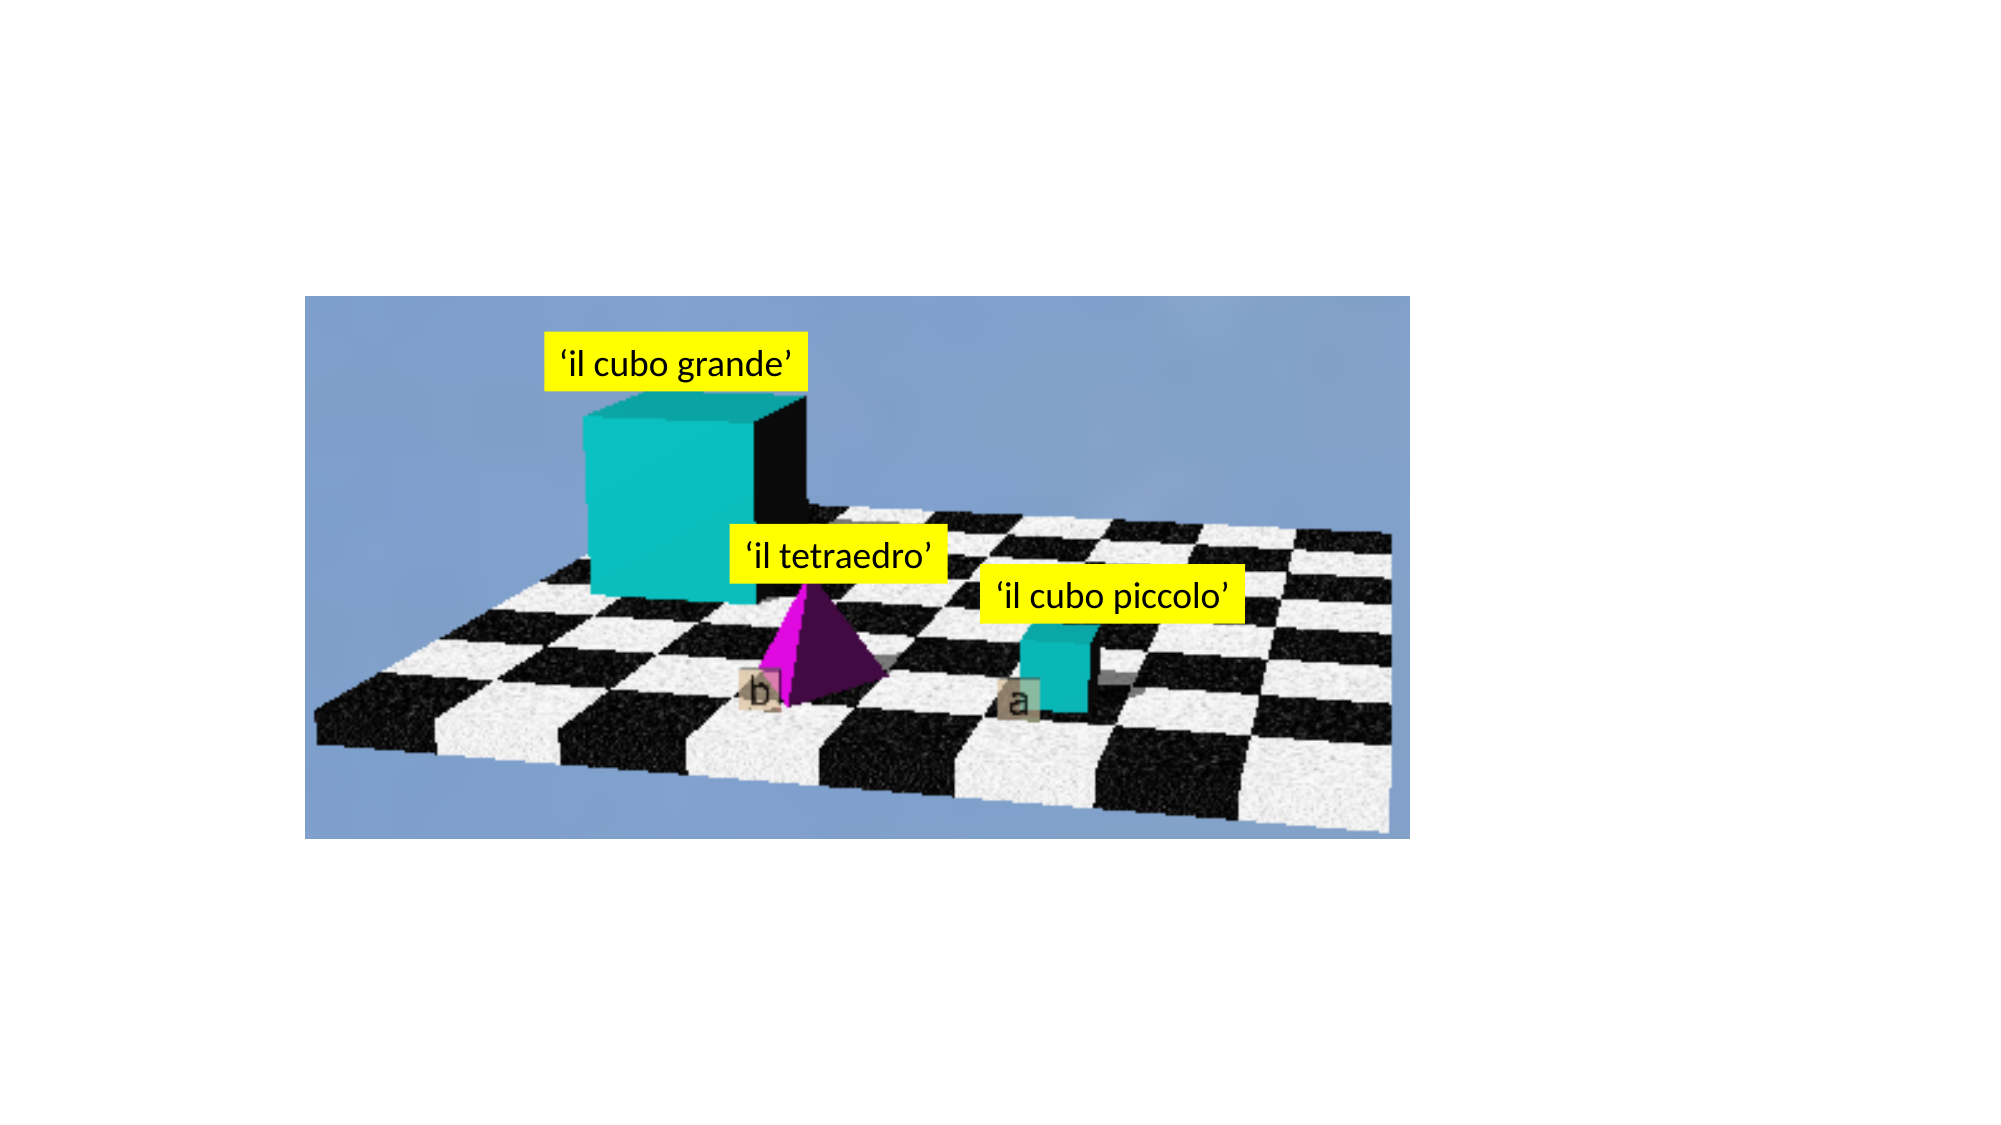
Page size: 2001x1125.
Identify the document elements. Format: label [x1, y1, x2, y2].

picture [305, 296, 1410, 839]
